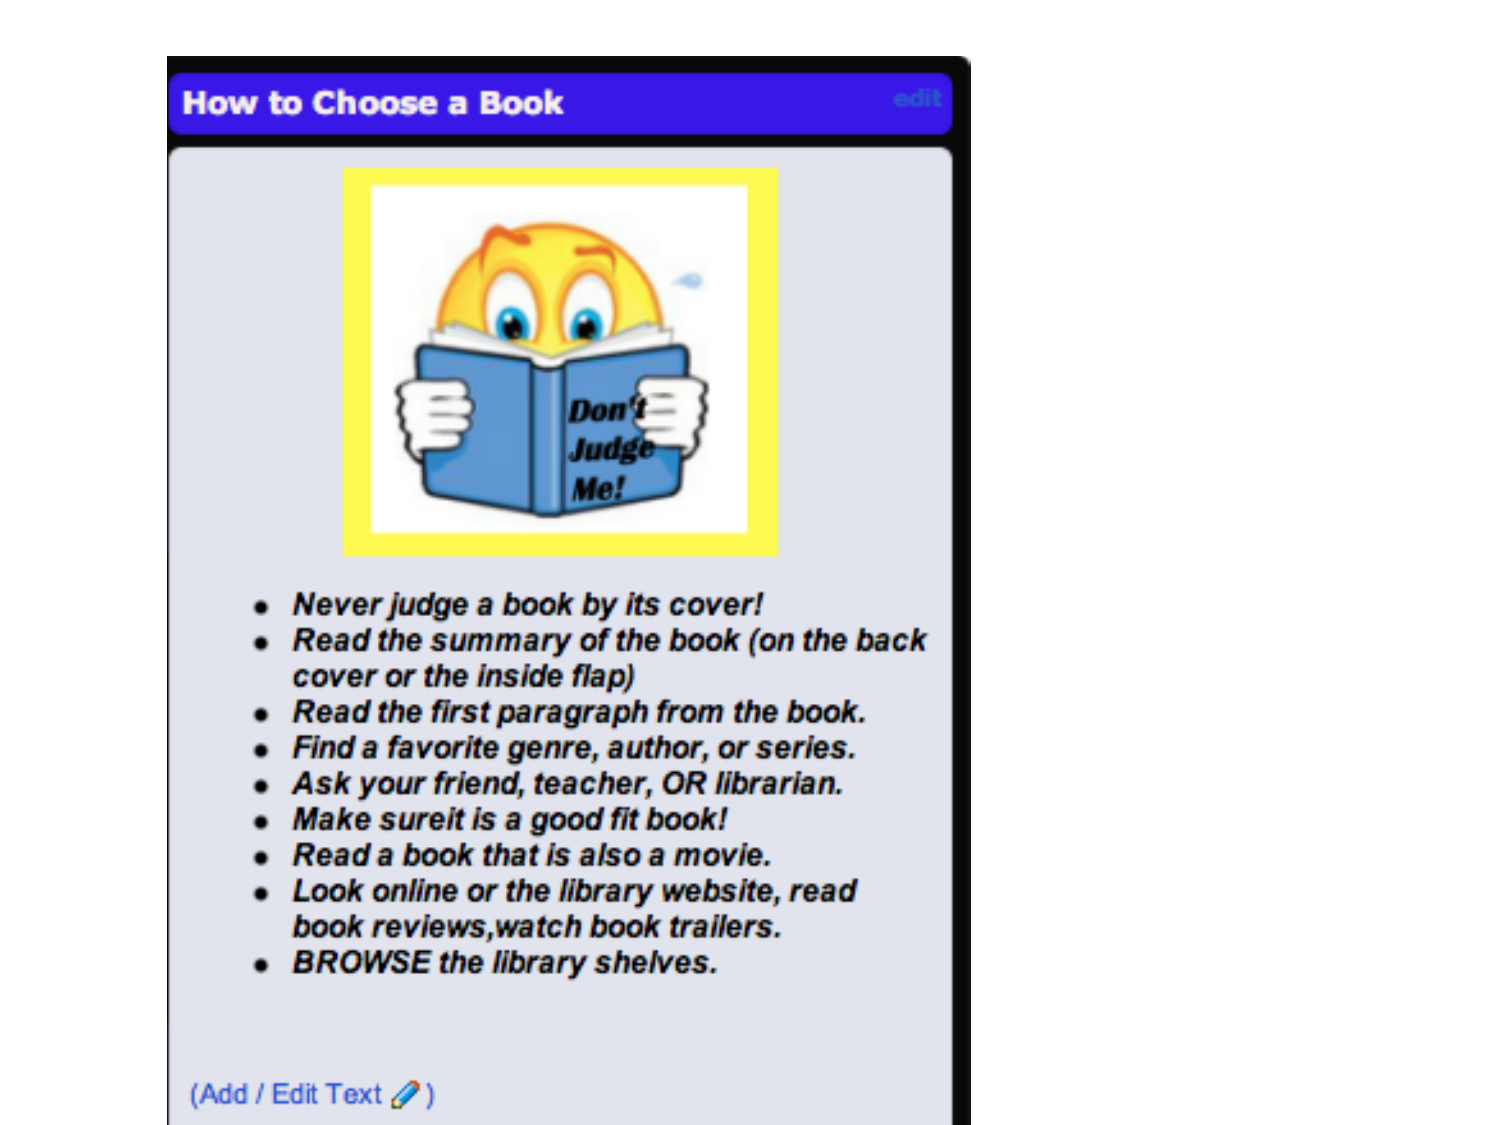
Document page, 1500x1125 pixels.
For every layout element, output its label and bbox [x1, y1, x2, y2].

picture [167, 56, 971, 1125]
